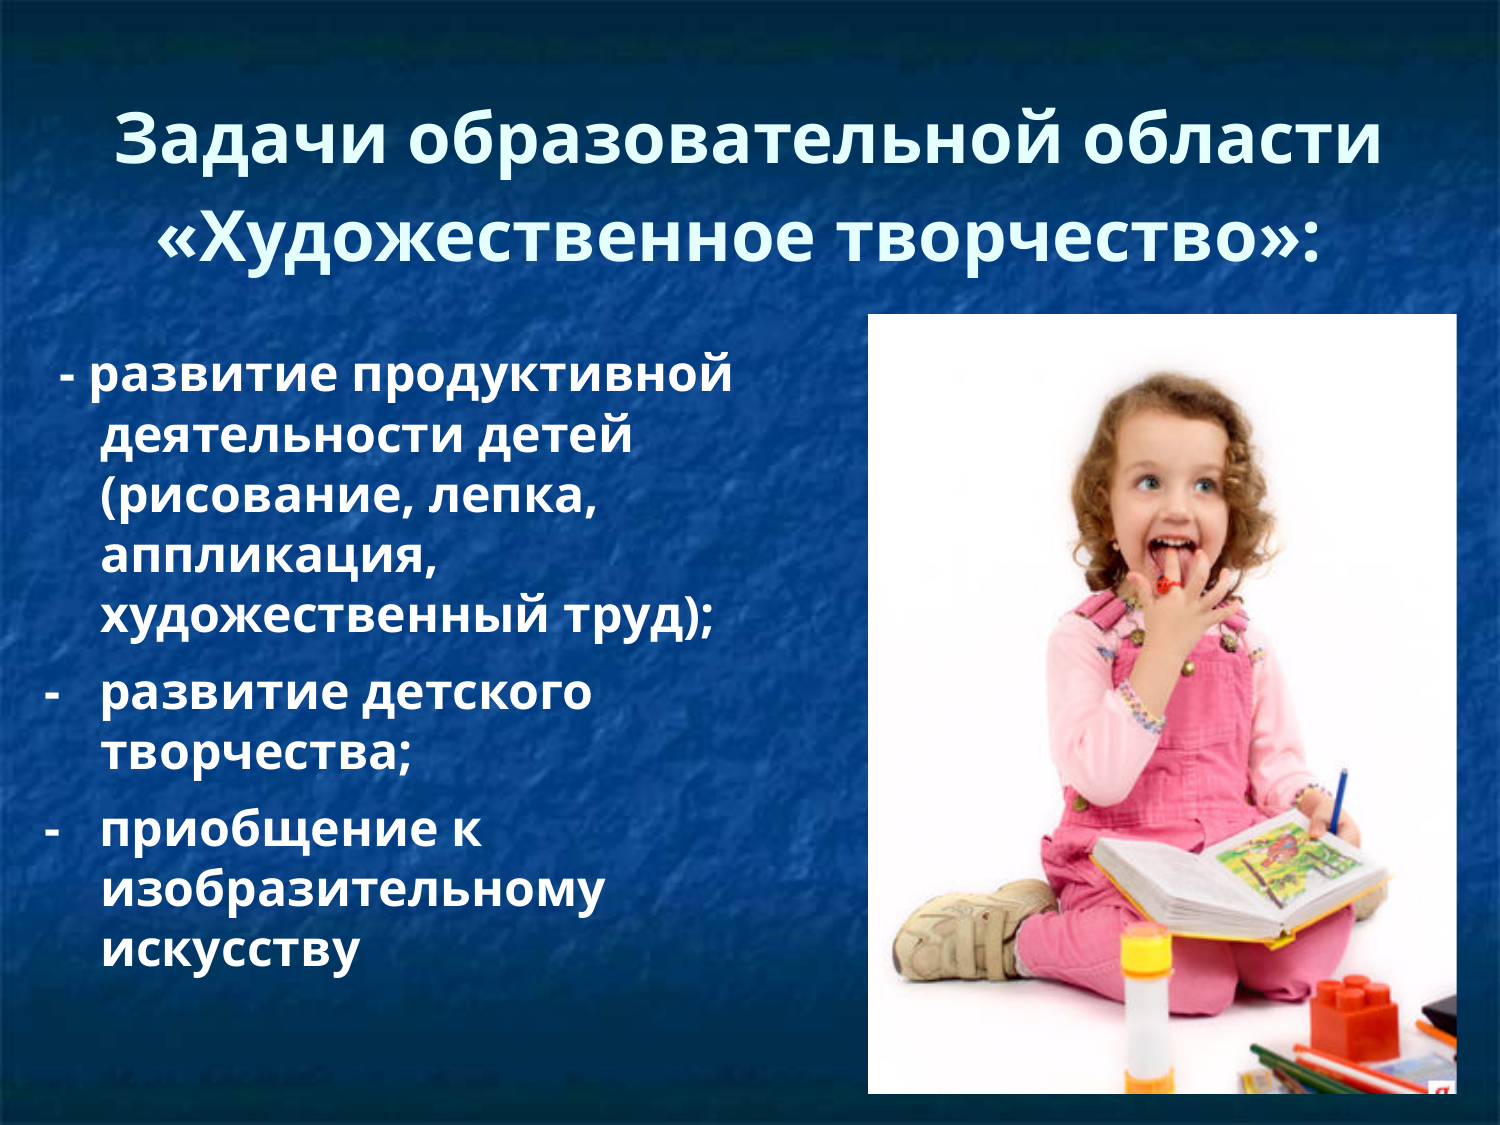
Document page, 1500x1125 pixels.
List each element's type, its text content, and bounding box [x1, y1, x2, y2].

title Задачи образовательной области «Художественное творчество»: [74, 77, 1425, 293]
list - развитие продуктивной деятельности детей (рисование, лепка, аппликация, художественный труд); - развитие детского творчества; - приобщение к изобразительному искусству [29, 324, 822, 1024]
picture [0, 0, 1500, 1125]
